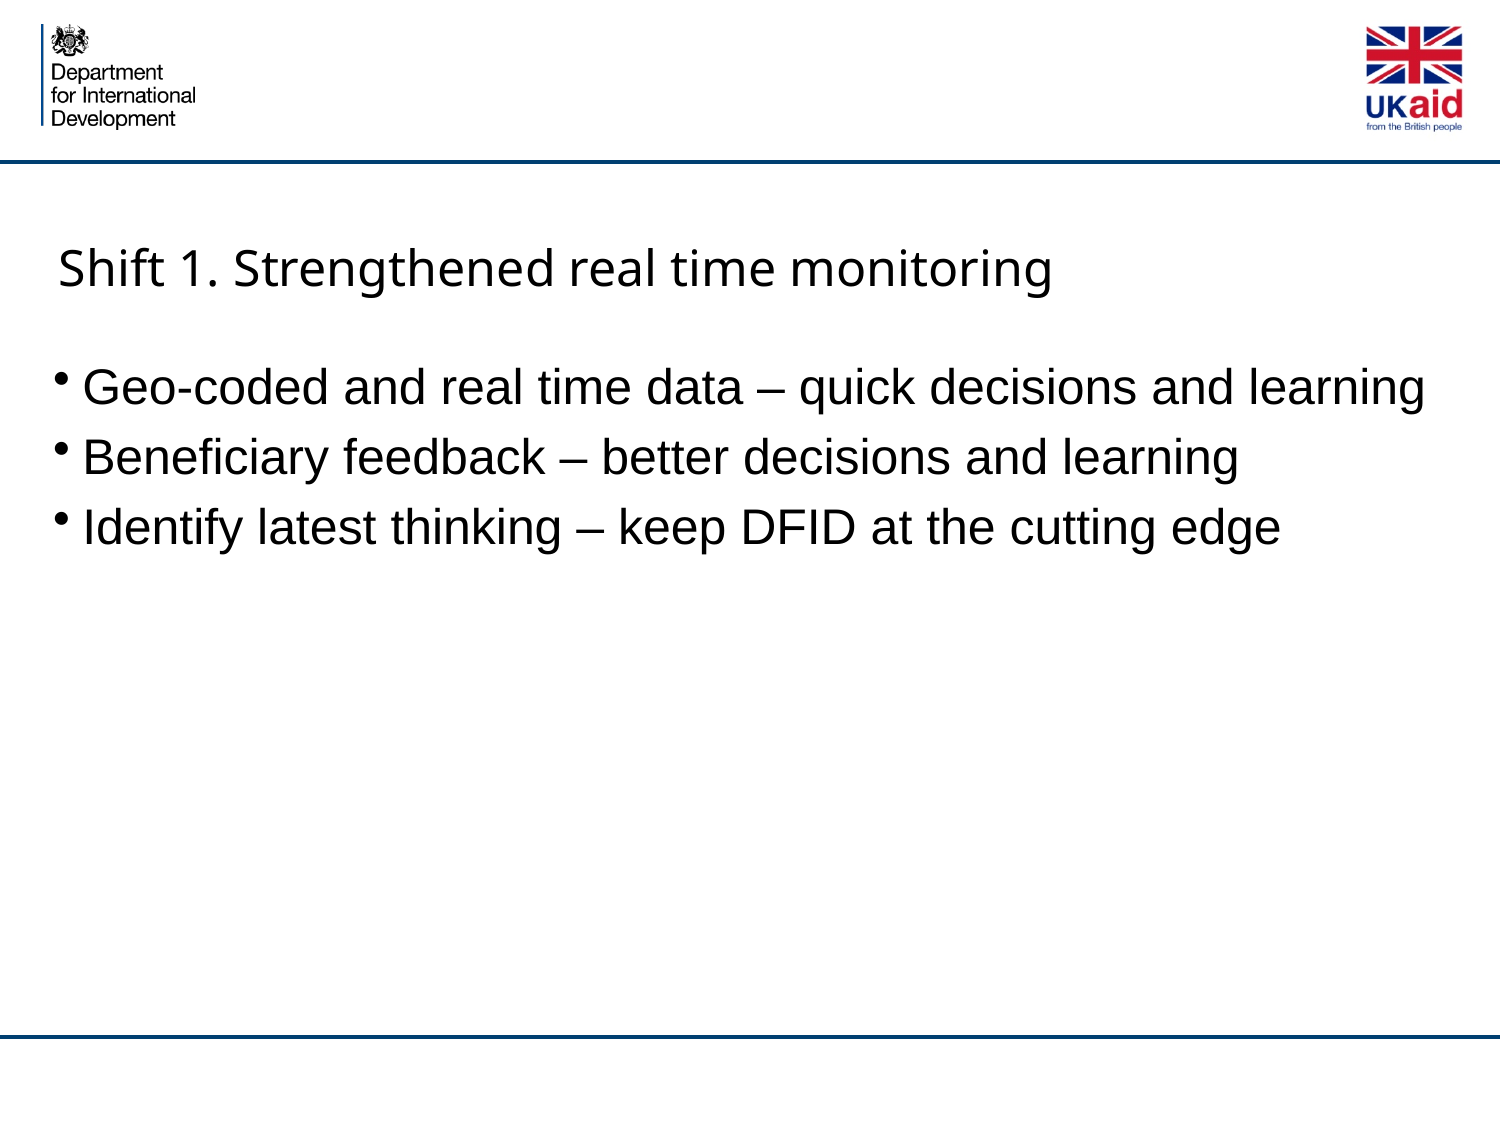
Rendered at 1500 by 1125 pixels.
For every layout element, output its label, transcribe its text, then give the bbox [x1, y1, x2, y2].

picture [0, 164, 1500, 1035]
title Shift 1. Strengthened real time monitoring [58, 235, 1447, 320]
picture [0, 0, 1500, 160]
picture [0, 1039, 1500, 1125]
list Geo-coded and real time data – quick decisions and learning Beneficiary feedback – better decisions and learning Identify latest thinking – keep DFID at the cutting edge [53, 354, 1441, 963]
